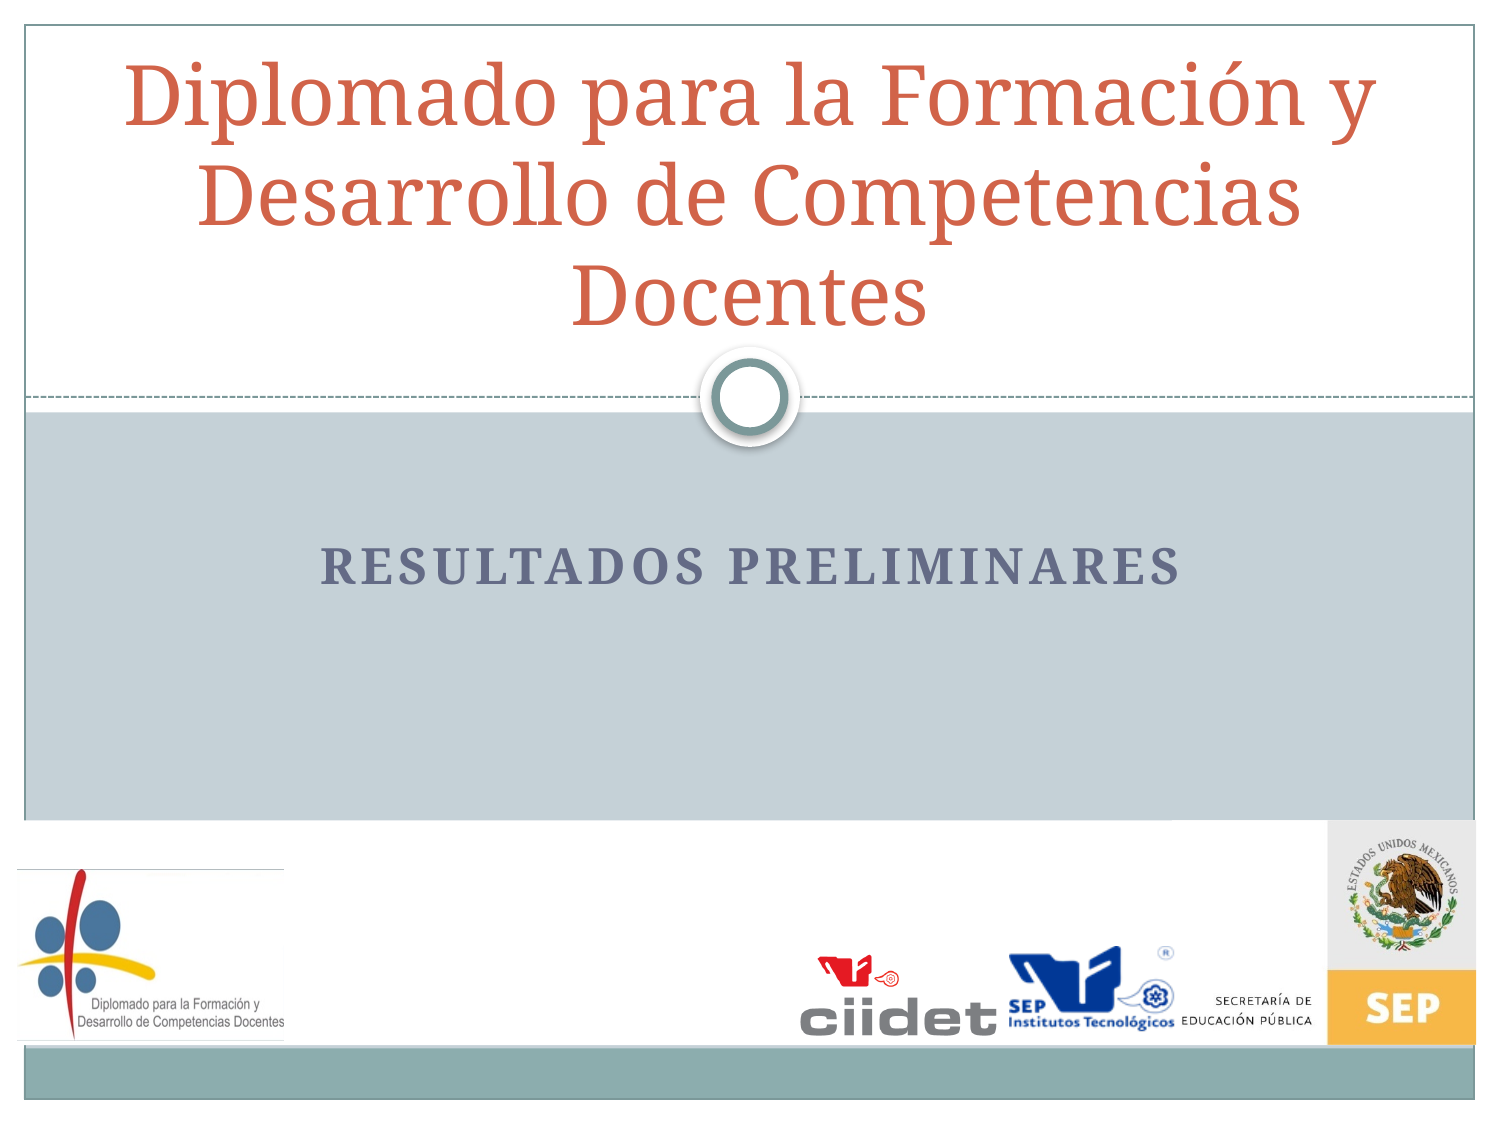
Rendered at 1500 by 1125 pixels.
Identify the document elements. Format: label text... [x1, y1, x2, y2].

picture [1009, 820, 1477, 1045]
subtitle Resultados preliminares [224, 527, 1276, 751]
picture [17, 869, 284, 1041]
title Diplomado para la Formación y Desarrollo de Competencias Docentes [29, 62, 1471, 351]
